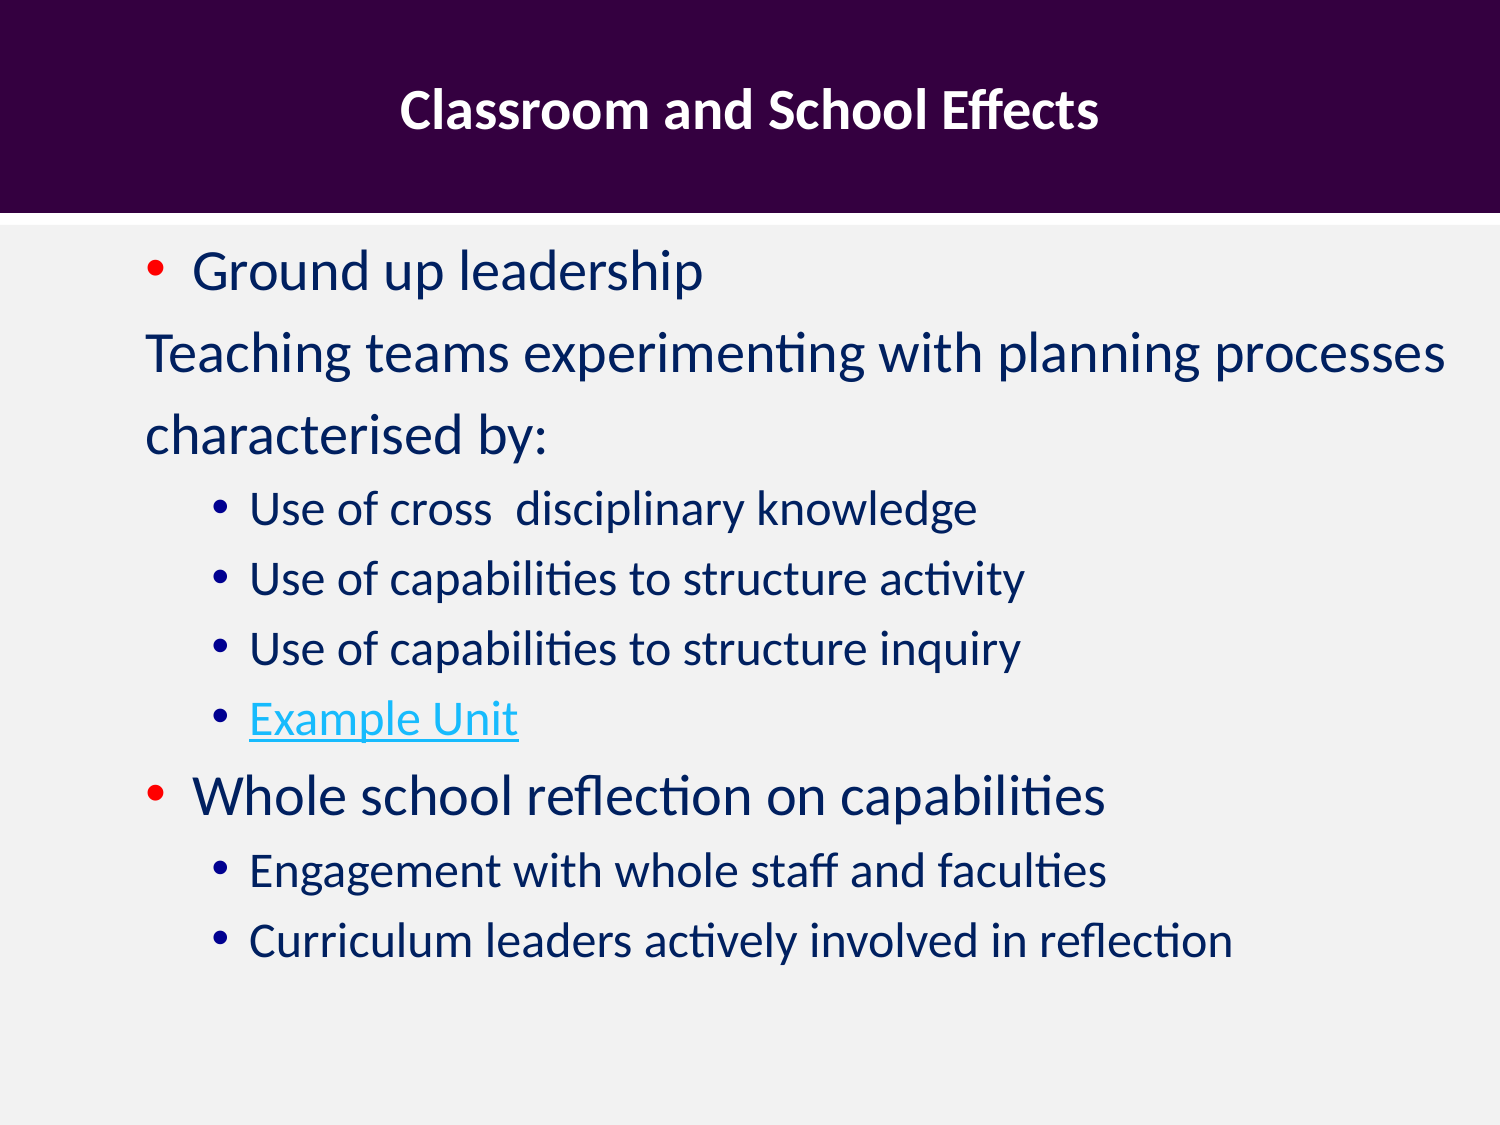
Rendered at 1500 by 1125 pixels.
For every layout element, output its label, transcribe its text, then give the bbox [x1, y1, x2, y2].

list Ground up leadership Teaching teams experimenting with planning processes characterised by: Use of cross disciplinary knowledge Use of capabilities to structure activity Use of capabilities to structure inquiry Example Unit Whole school reflection on capabilities Engagement with whole staff and faculties Curriculum leaders actively involved in reflection [0, 224, 1500, 1125]
title Classroom and School Effects [0, 0, 1500, 213]
